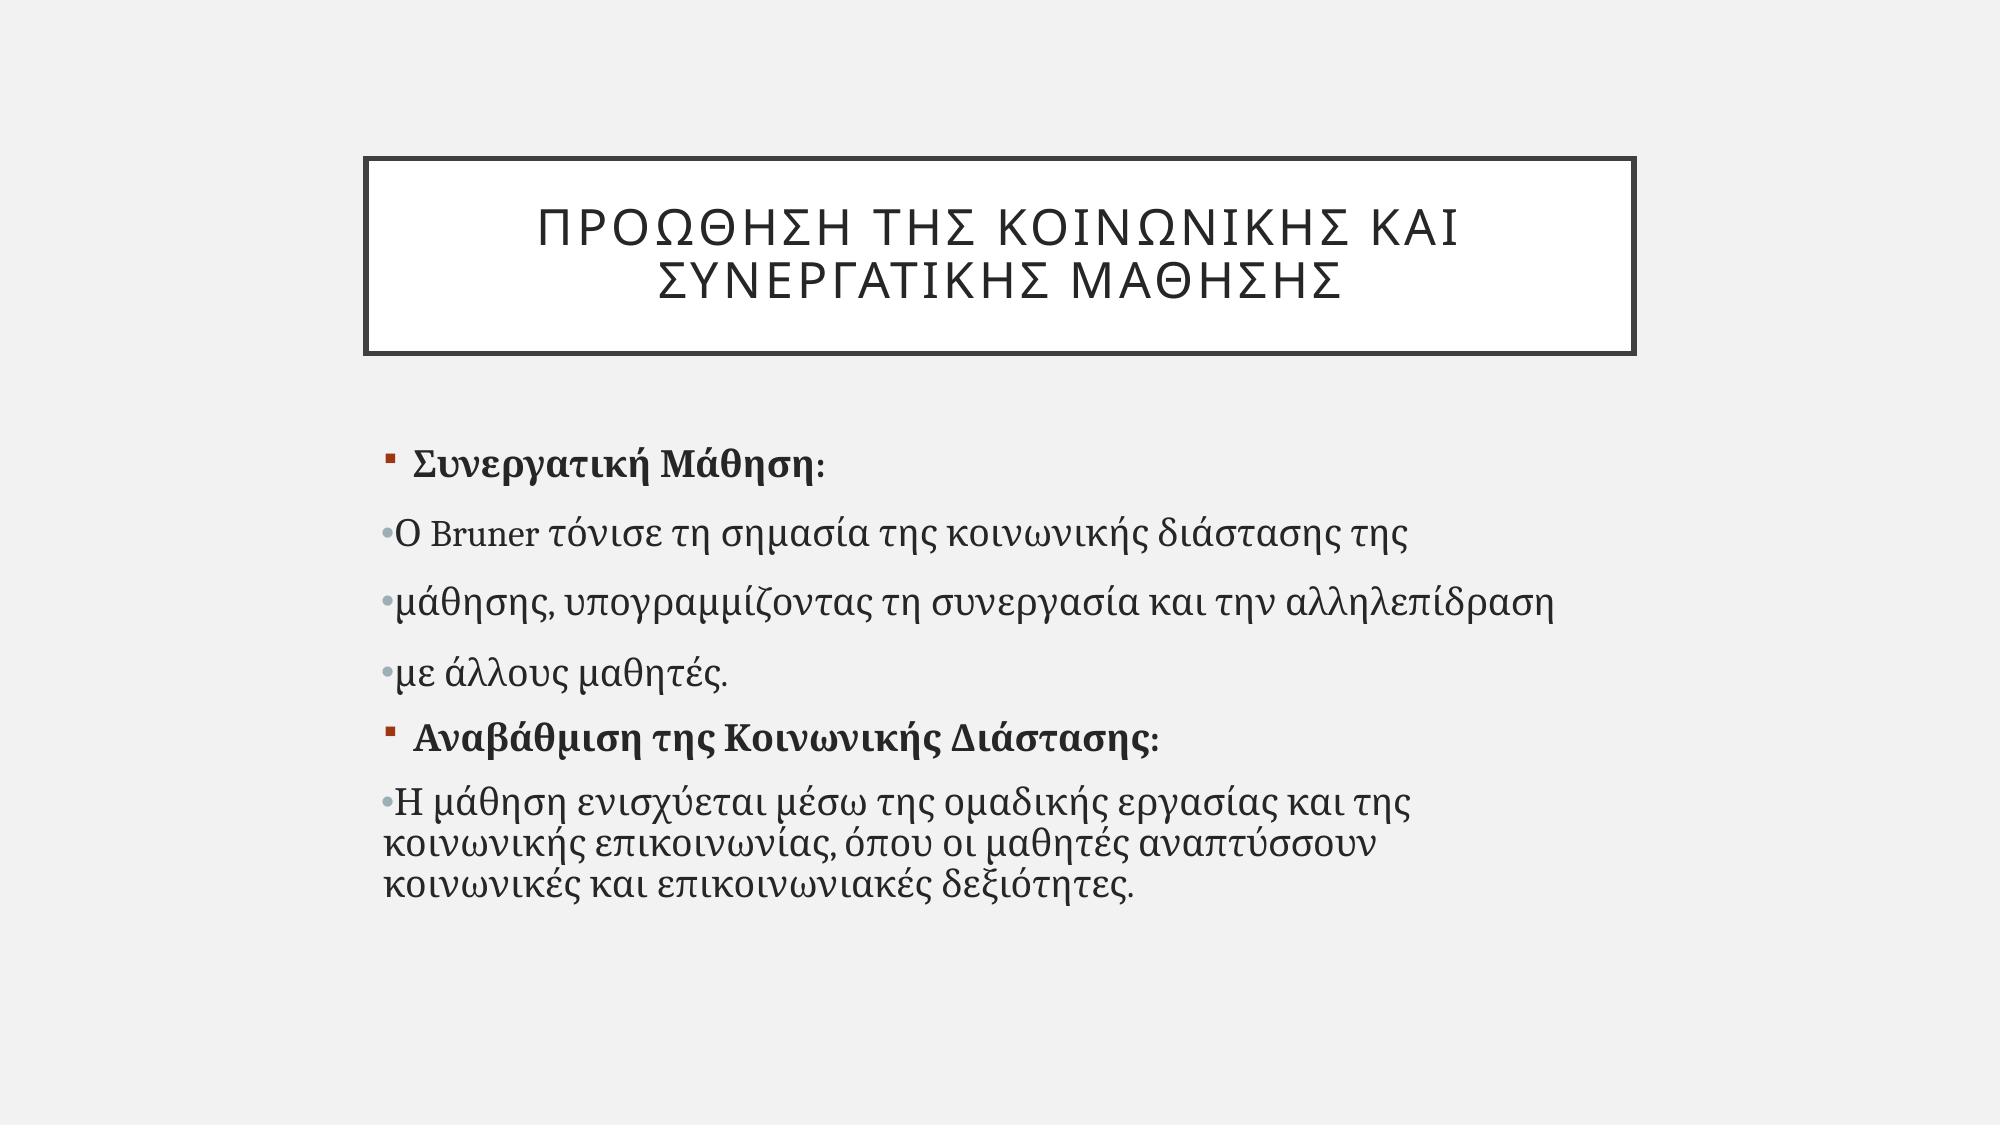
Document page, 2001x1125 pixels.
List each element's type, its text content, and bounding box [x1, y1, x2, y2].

title ΠΡΟΩΘΗΣΗ ΤΗΣ ΚΟΙΝΩΝΙΚΗΣ ΚΑΙ ΣΥΝΕΡΓΑΤΙΚΗΣ ΜΑΘΗΣΗΣ [363, 156, 1637, 356]
list Συνεργατική Μάθηση: Ο Bruner τόνισε τη σημασία της κοινωνικής διάστασης της μάθησης, υπογραμμίζοντας τη συνεργασία και την αλληλεπίδραση με άλλους μαθητές. Αναβάθμιση της Κοινωνικής Διάστασης: Η μάθηση ενισχύεται μέσω της ομαδικής εργασίας και της κοινωνικής επικοινωνίας, όπου οι μαθητές αναπτύσσουν κοινωνικές και επικοινωνιακές δεξιότητες. [366, 432, 1634, 942]
